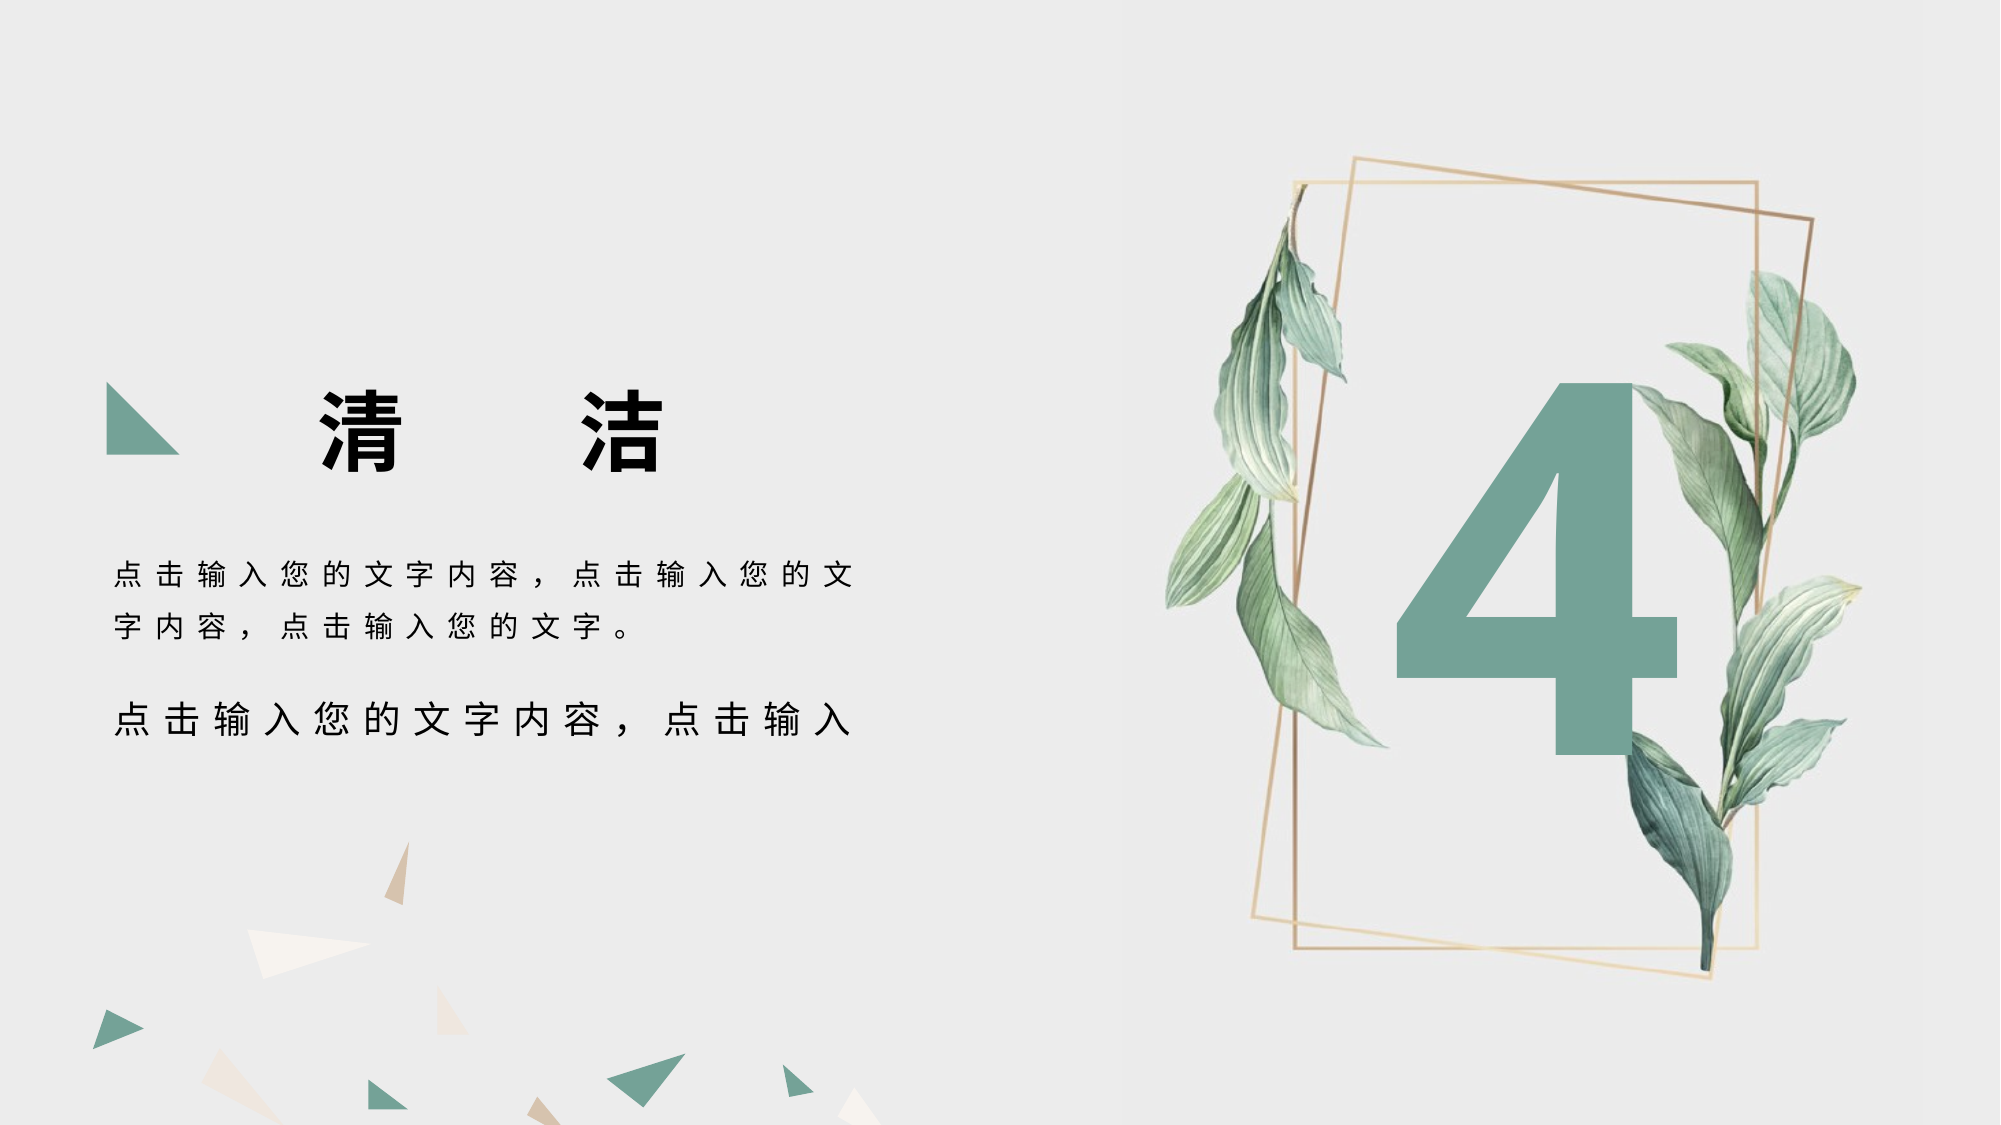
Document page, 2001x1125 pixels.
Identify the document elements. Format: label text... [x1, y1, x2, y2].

text_box 清 洁 [302, 369, 681, 490]
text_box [98, 531, 947, 750]
text_box [105, 379, 183, 456]
picture [956, 1, 2000, 1125]
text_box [84, 842, 915, 1125]
